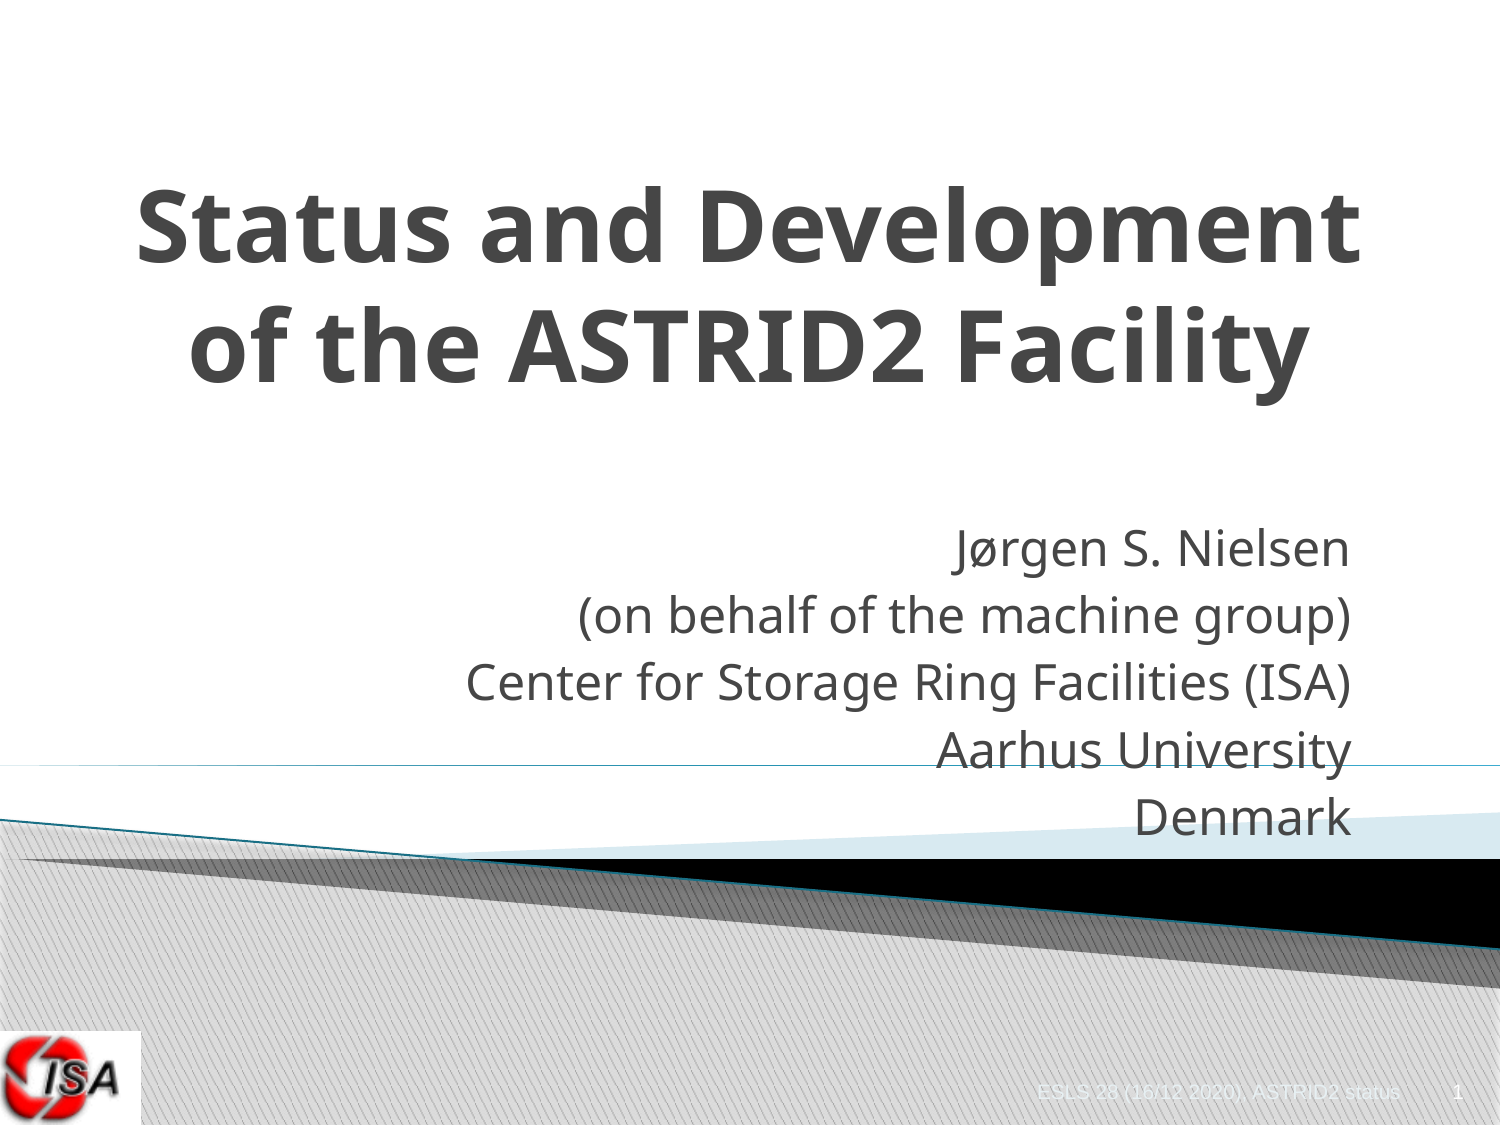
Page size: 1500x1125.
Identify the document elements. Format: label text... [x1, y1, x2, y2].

picture [0, 1031, 141, 1125]
slide_number 1 [1418, 1051, 1479, 1112]
footer ESLS 28 (16/12 2020), ASTRID2 status [718, 1064, 1416, 1112]
title Status and Development of the ASTRID2 Facility [112, 110, 1388, 411]
subtitle Jørgen S. Nielsen (on behalf of the machine group) Center for Storage Ring Facilities (ISA) Aarhus University Denmark [140, 508, 1360, 856]
picture [5, 859, 1500, 989]
